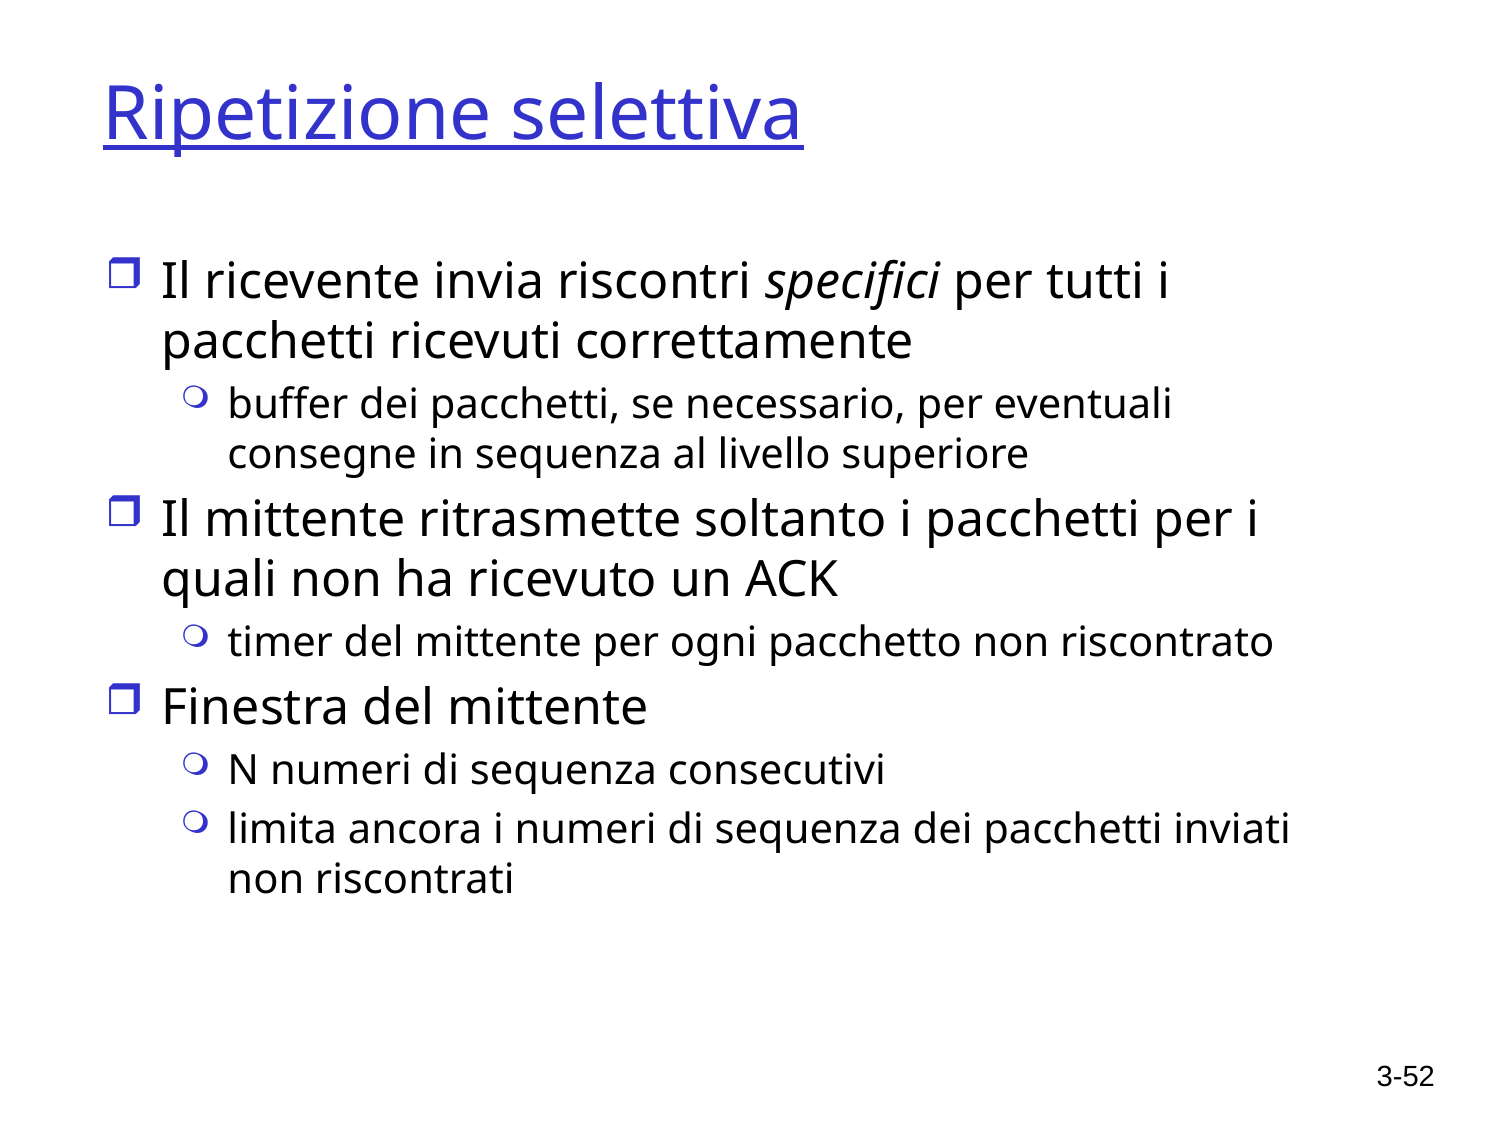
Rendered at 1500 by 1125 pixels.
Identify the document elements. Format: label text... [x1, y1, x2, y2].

slide_number 3-52 [1338, 1049, 1451, 1125]
list Il ricevente invia riscontri specifici per tutti i pacchetti ricevuti correttamente buffer dei pacchetti, se necessario, per eventuali consegne in sequenza al livello superiore Il mittente ritrasmette soltanto i pacchetti per i quali non ha ricevuto un ACK timer del mittente per ogni pacchetto non riscontrato Finestra del mittente N numeri di sequenza consecutivi limita ancora i numeri di sequenza dei pacchetti inviati non riscontrati [90, 240, 1332, 1004]
title Ripetizione selettiva [87, 39, 1363, 180]
